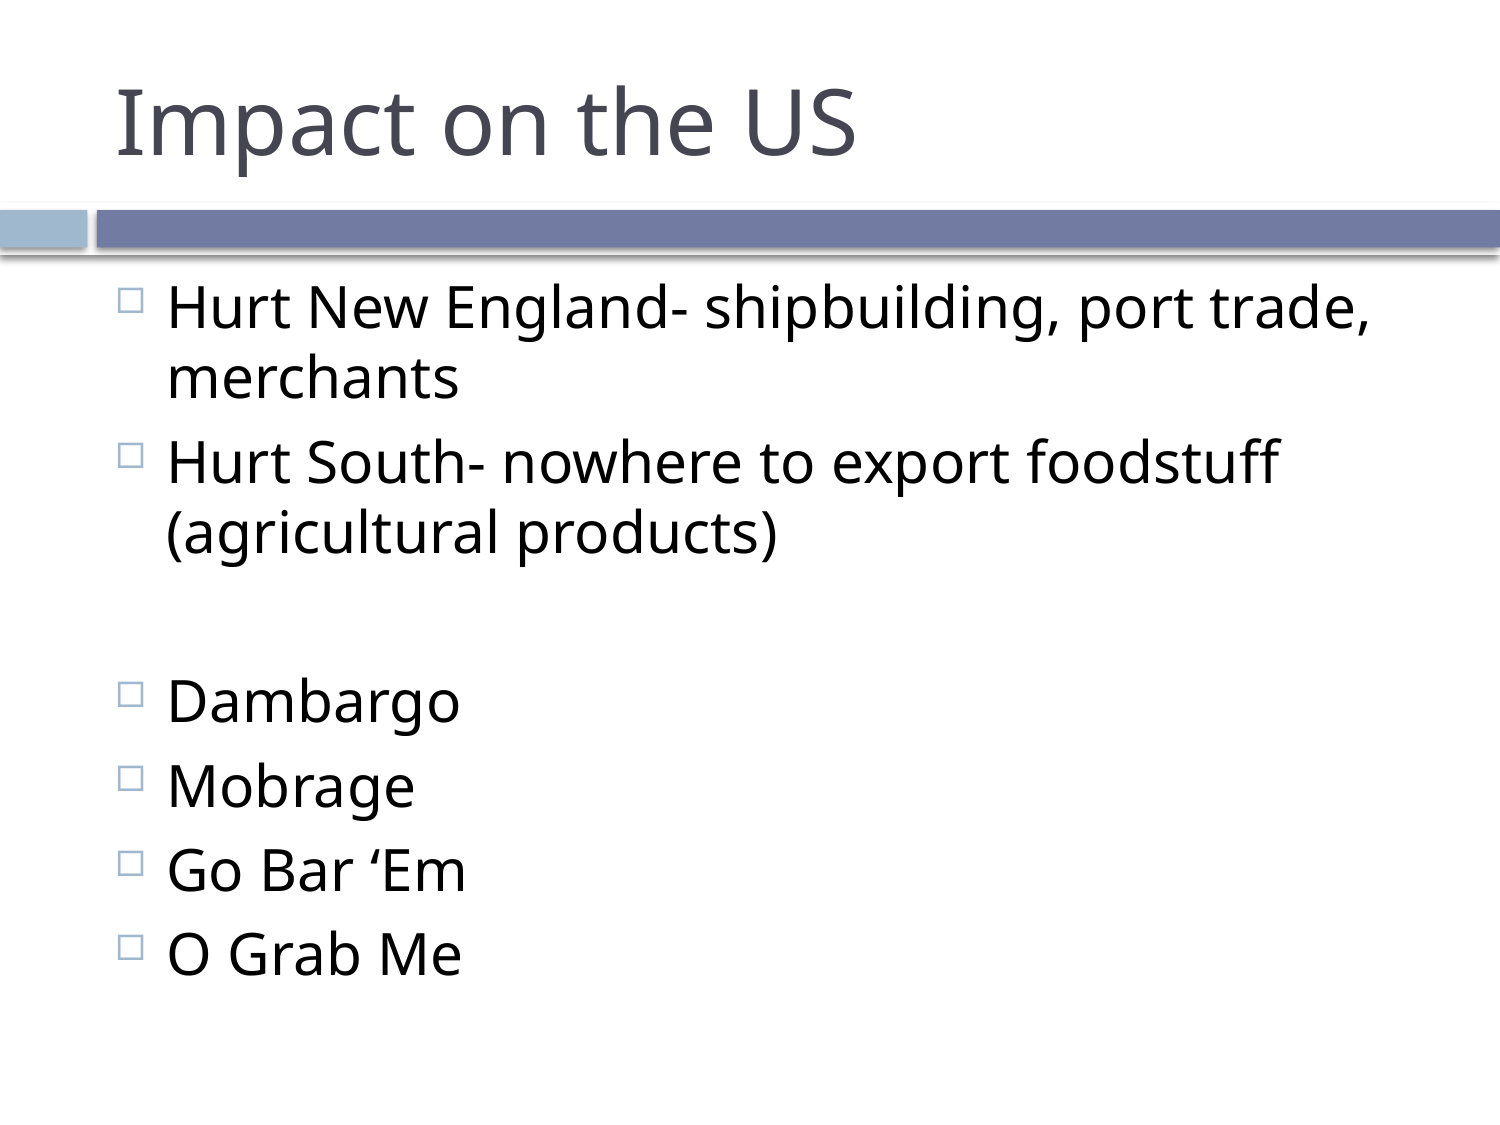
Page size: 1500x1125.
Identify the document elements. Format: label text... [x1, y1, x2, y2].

list Hurt New England- shipbuilding, port trade, merchants Hurt South- nowhere to export foodstuff (agricultural products) Dambargo Mobrage Go Bar ‘Em O Grab Me [100, 262, 1438, 1000]
title Impact on the US [100, 37, 1438, 200]
